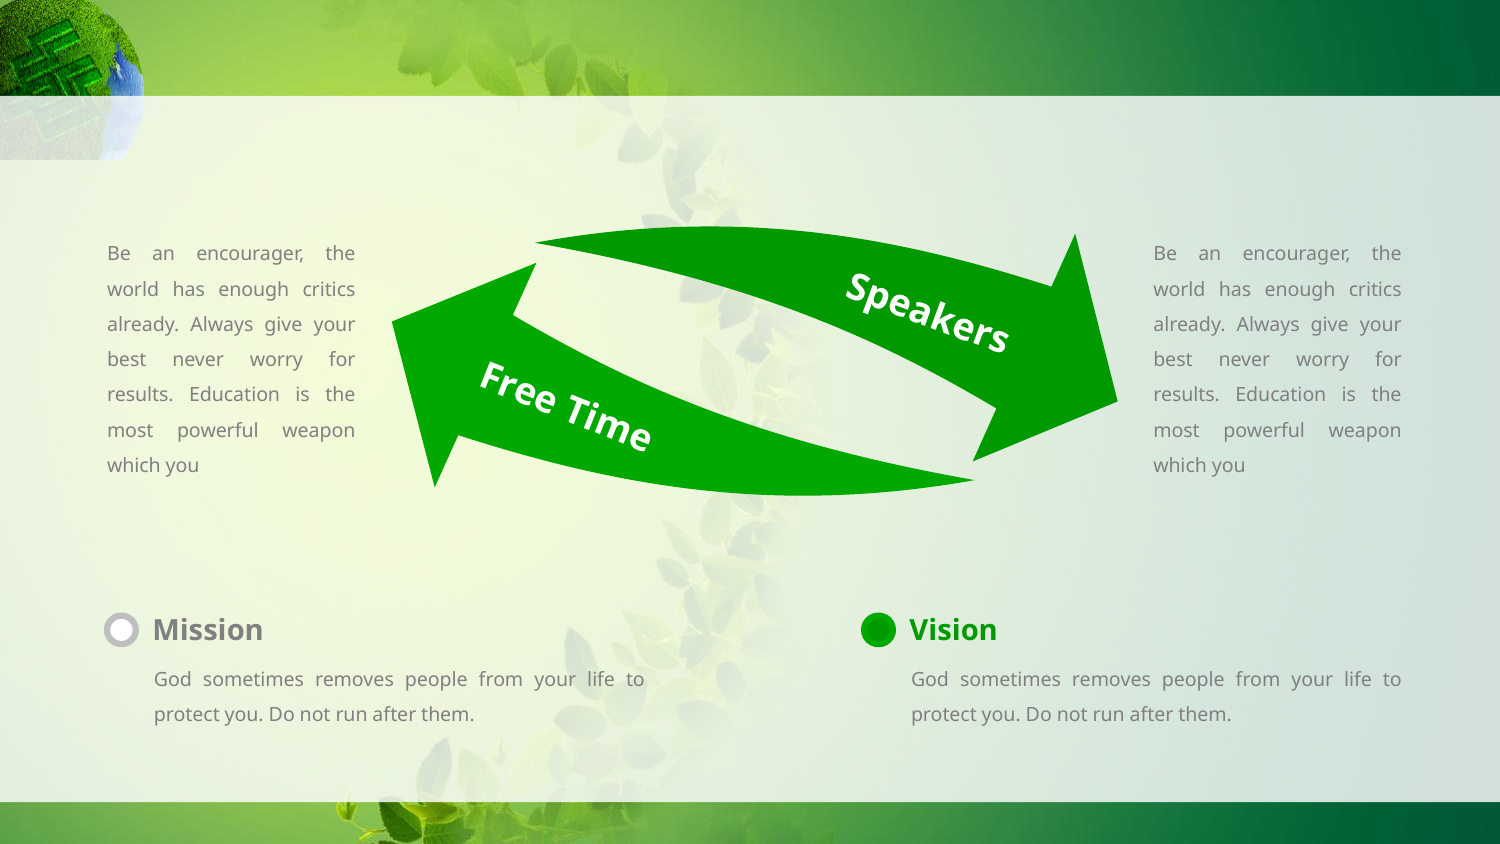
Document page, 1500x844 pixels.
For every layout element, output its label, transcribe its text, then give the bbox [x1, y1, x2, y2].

text_box Be an encourager, the world has enough critics already. Always give your best never worry for results. Education is the most powerful weapon which you [1153, 223, 1402, 482]
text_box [530, 172, 1136, 420]
picture [0, 803, 1500, 844]
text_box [863, 605, 1402, 732]
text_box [373, 304, 979, 549]
text_box Be an encourager, the world has enough critics already. Always give your best never worry for results. Education is the most powerful weapon which you [107, 223, 356, 482]
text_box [106, 605, 645, 732]
picture [0, 0, 1500, 95]
